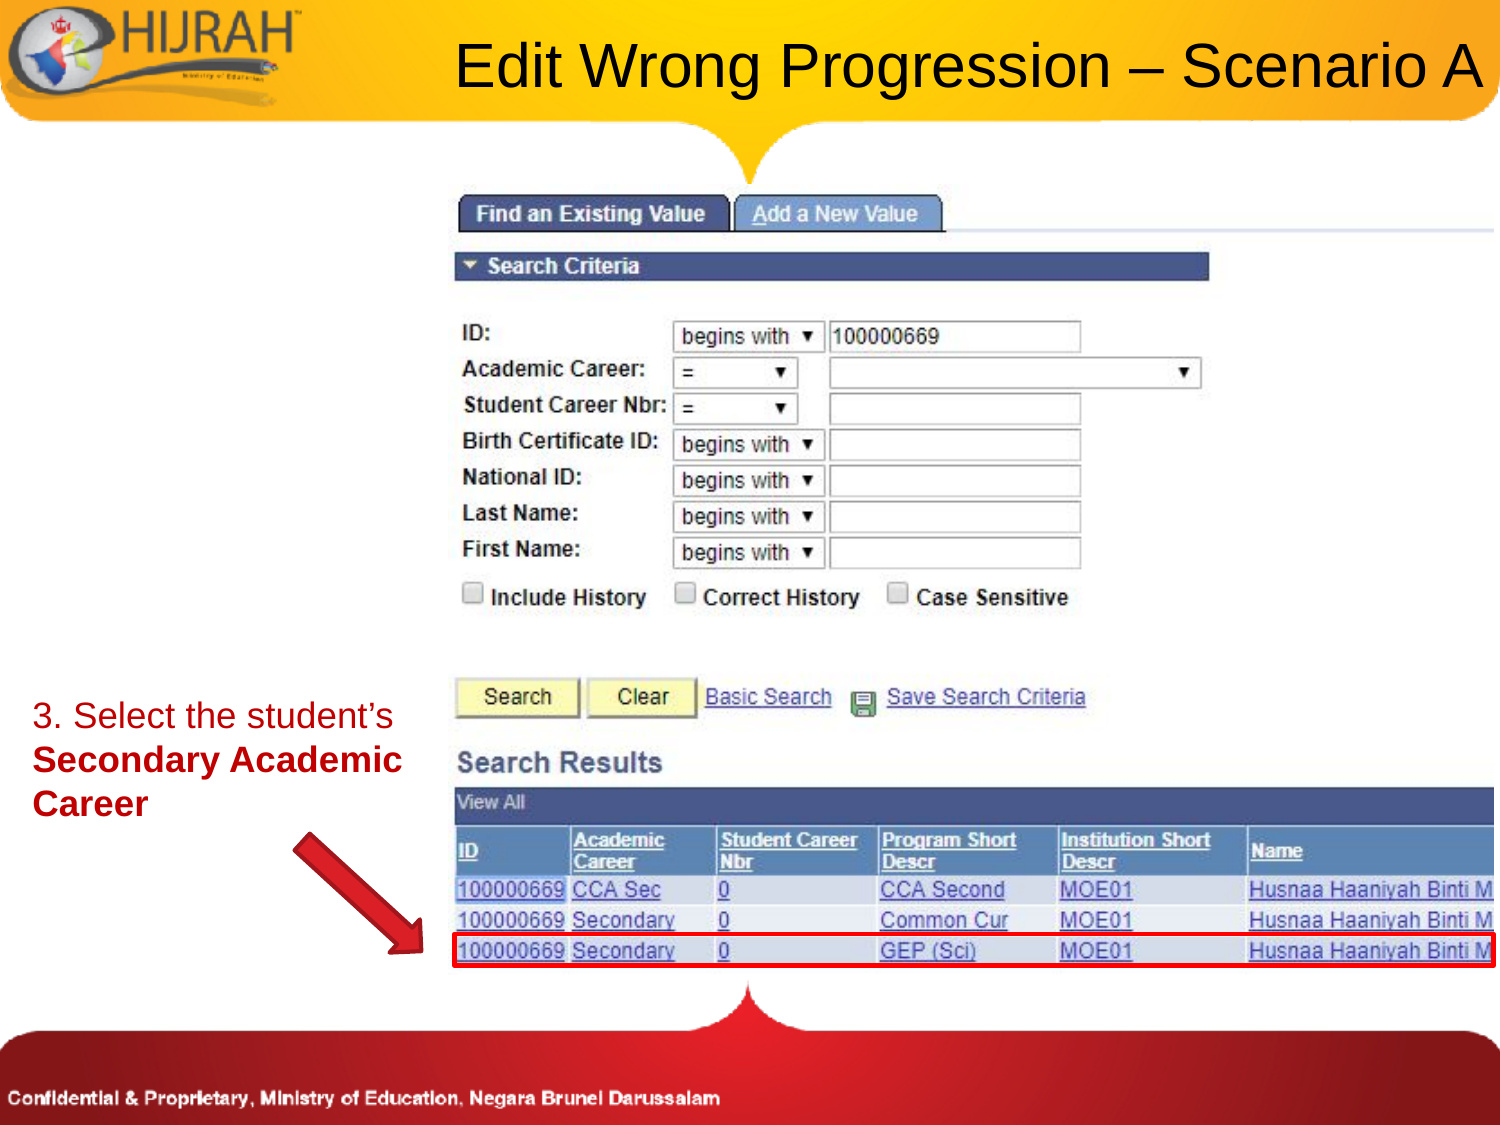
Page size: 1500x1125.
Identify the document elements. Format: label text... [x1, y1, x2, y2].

picture [0, 0, 1500, 1125]
text_box [292, 831, 424, 955]
title Edit Wrong Progression – Scenario A [324, 0, 1500, 126]
text_box 3. Select the student’s Secondary Academic Career [17, 684, 442, 832]
